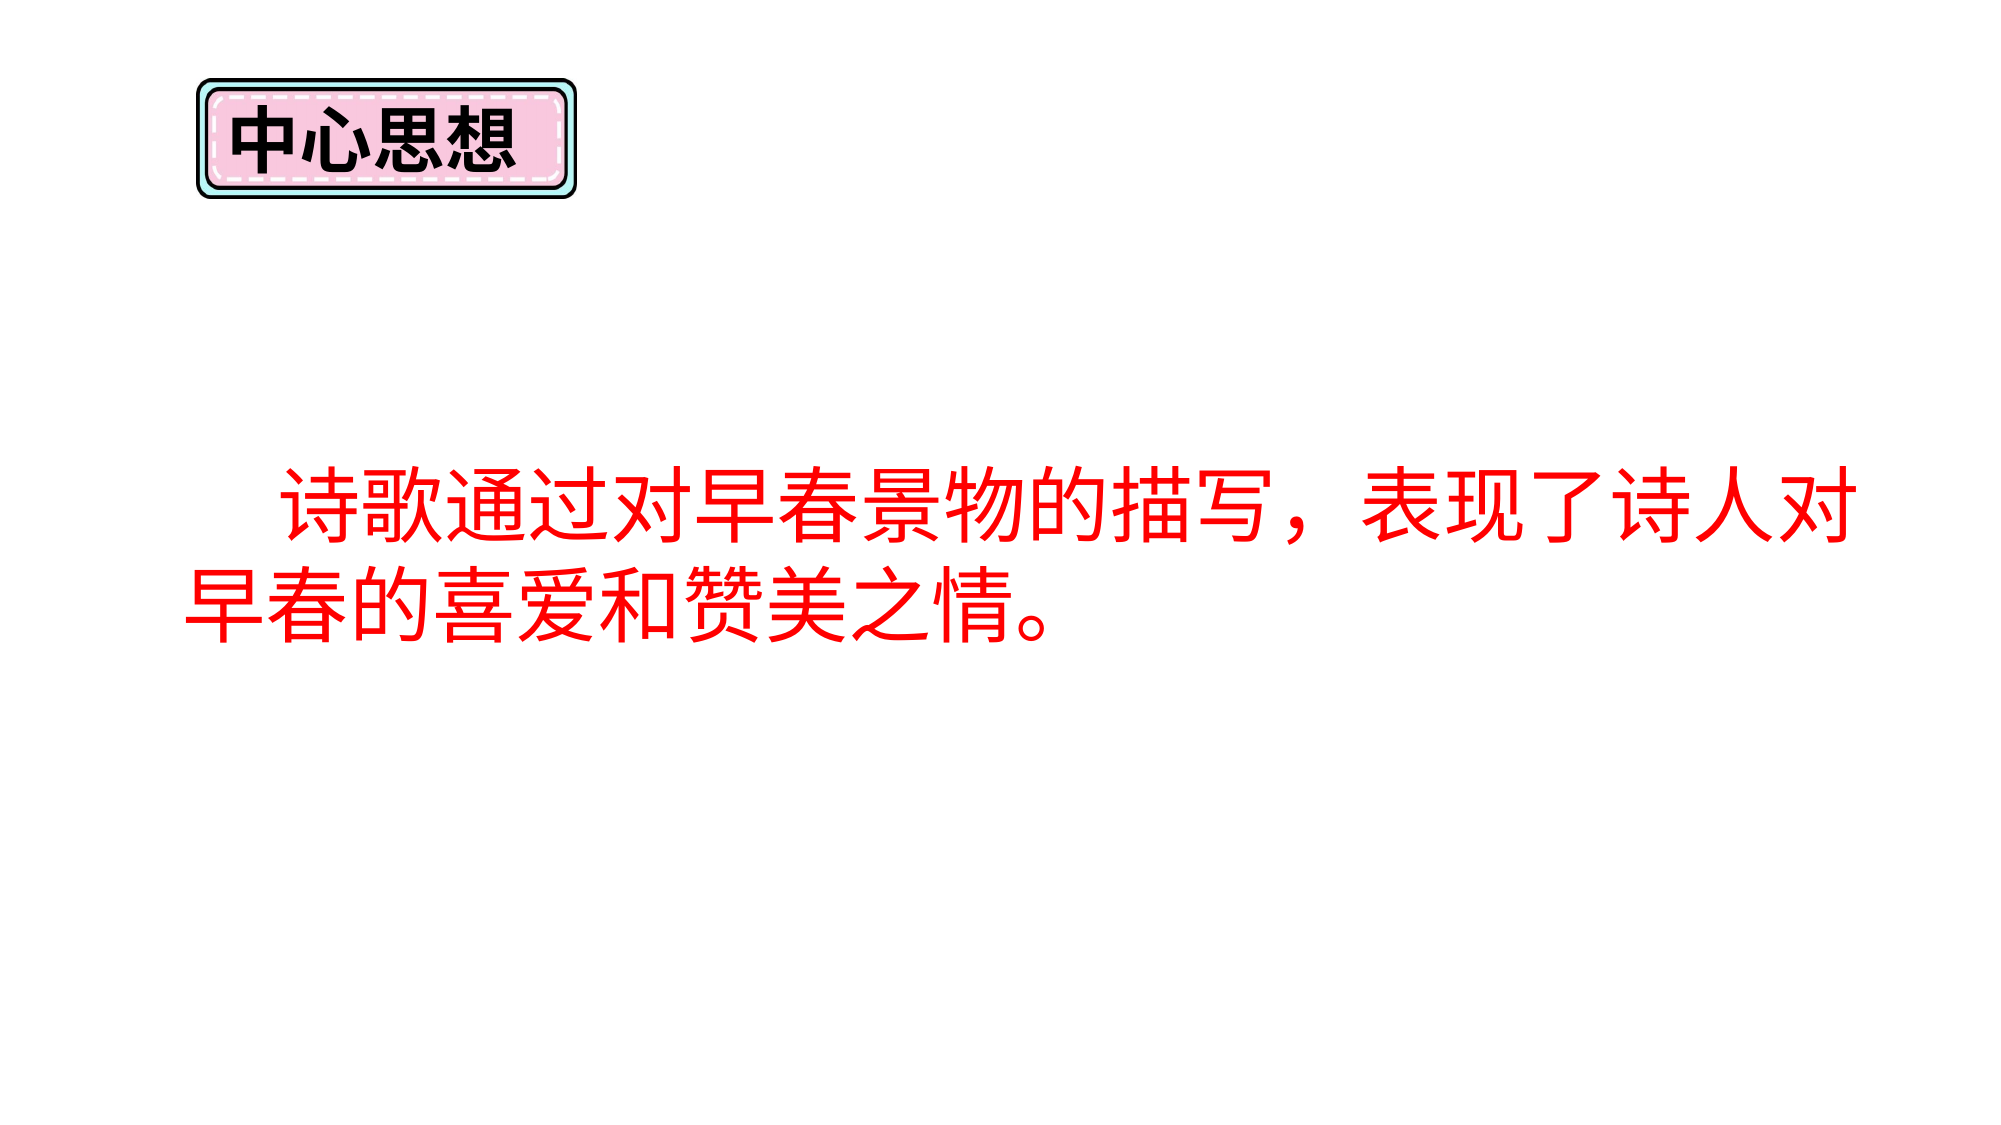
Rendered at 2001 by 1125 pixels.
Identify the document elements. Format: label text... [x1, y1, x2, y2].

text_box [196, 78, 608, 199]
text_box 诗歌通过对早春景物的描写，表现了诗人对早春的喜爱和赞美之情。 [167, 445, 1887, 660]
